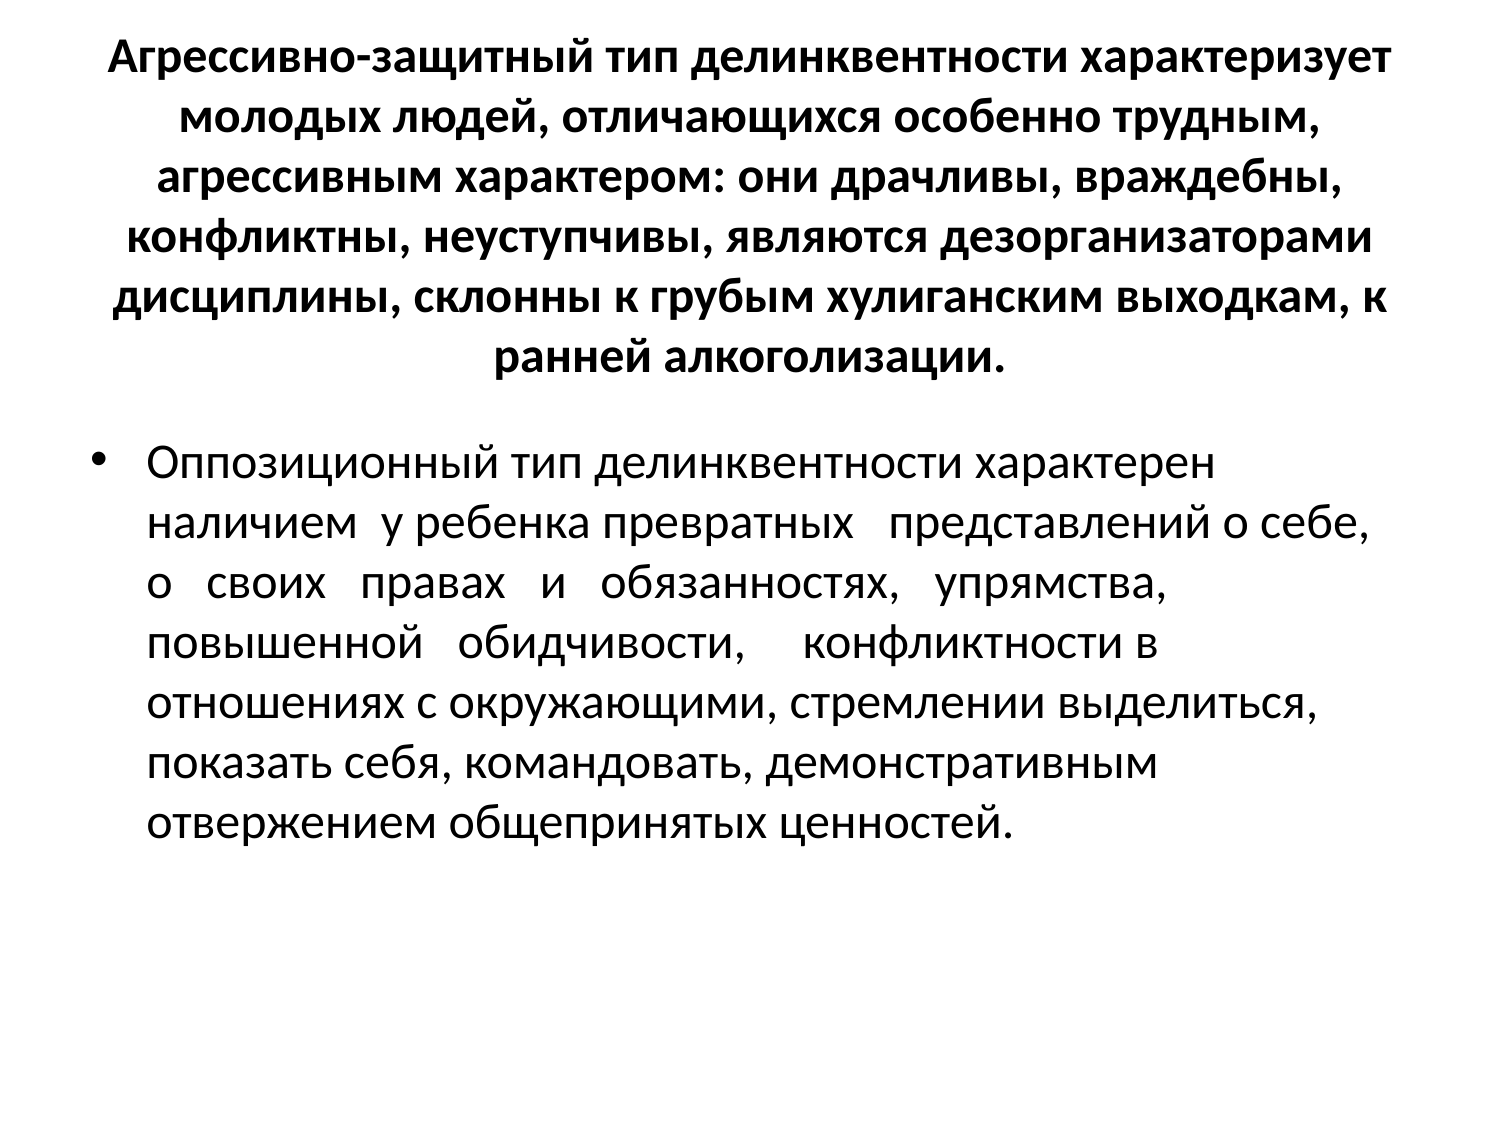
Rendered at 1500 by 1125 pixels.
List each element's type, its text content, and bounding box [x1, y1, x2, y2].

list Оппозиционный тип делинквентности характерен наличием у ребенка превратных представлений о себе, о своих правах и обязанностях, упрямства, повышенной обидчивости, конфликтности в отношениях с окружающими, стремлении выделиться, показать себя, командовать, демонстративным отвержением общепринятых ценностей. [75, 420, 1425, 1005]
title Агрессивно-защитный тип делинквентности характеризует молодых людей, отличающихся особенно трудным, агрессивным характером: они драчливы, враждебны, конфликтны, неуступчивы, являются дезорганизаторами дисциплины, склонны к грубым хулиганским выходкам, к ранней алкоголизации. [75, 90, 1425, 315]
